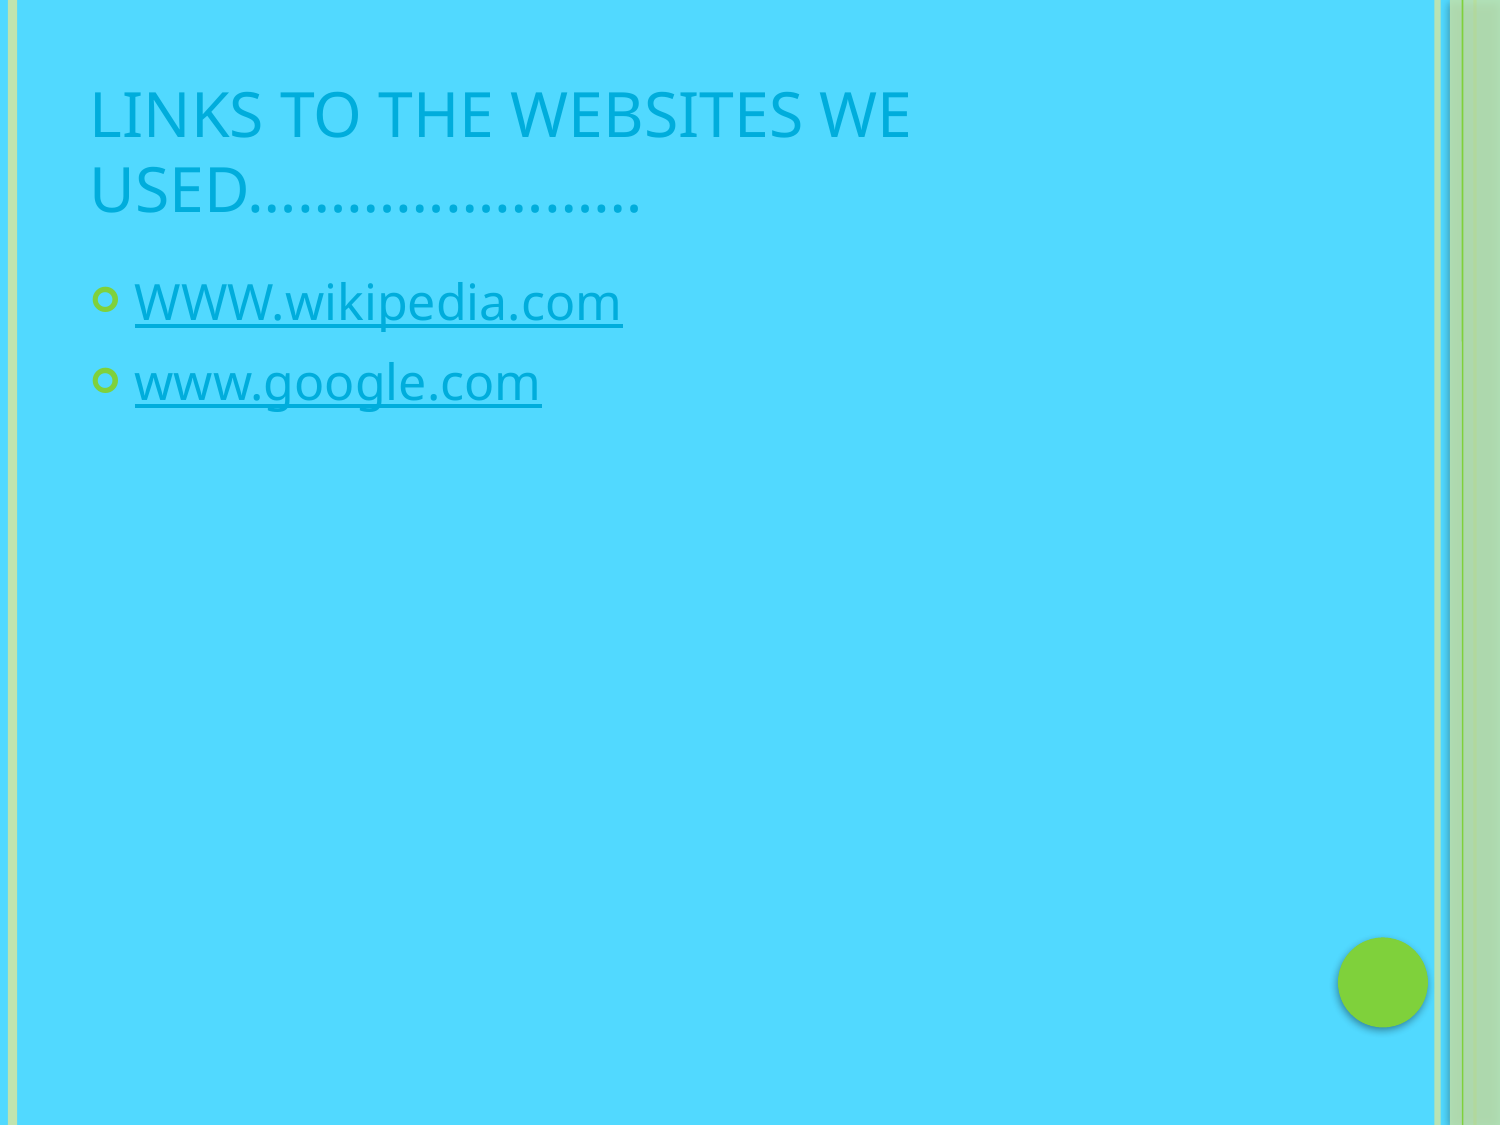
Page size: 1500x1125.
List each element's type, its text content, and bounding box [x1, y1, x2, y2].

list WWW.wikipedia.com www.google.com [75, 262, 1300, 1062]
title Links to the websites we used…………………… [75, 45, 1300, 233]
